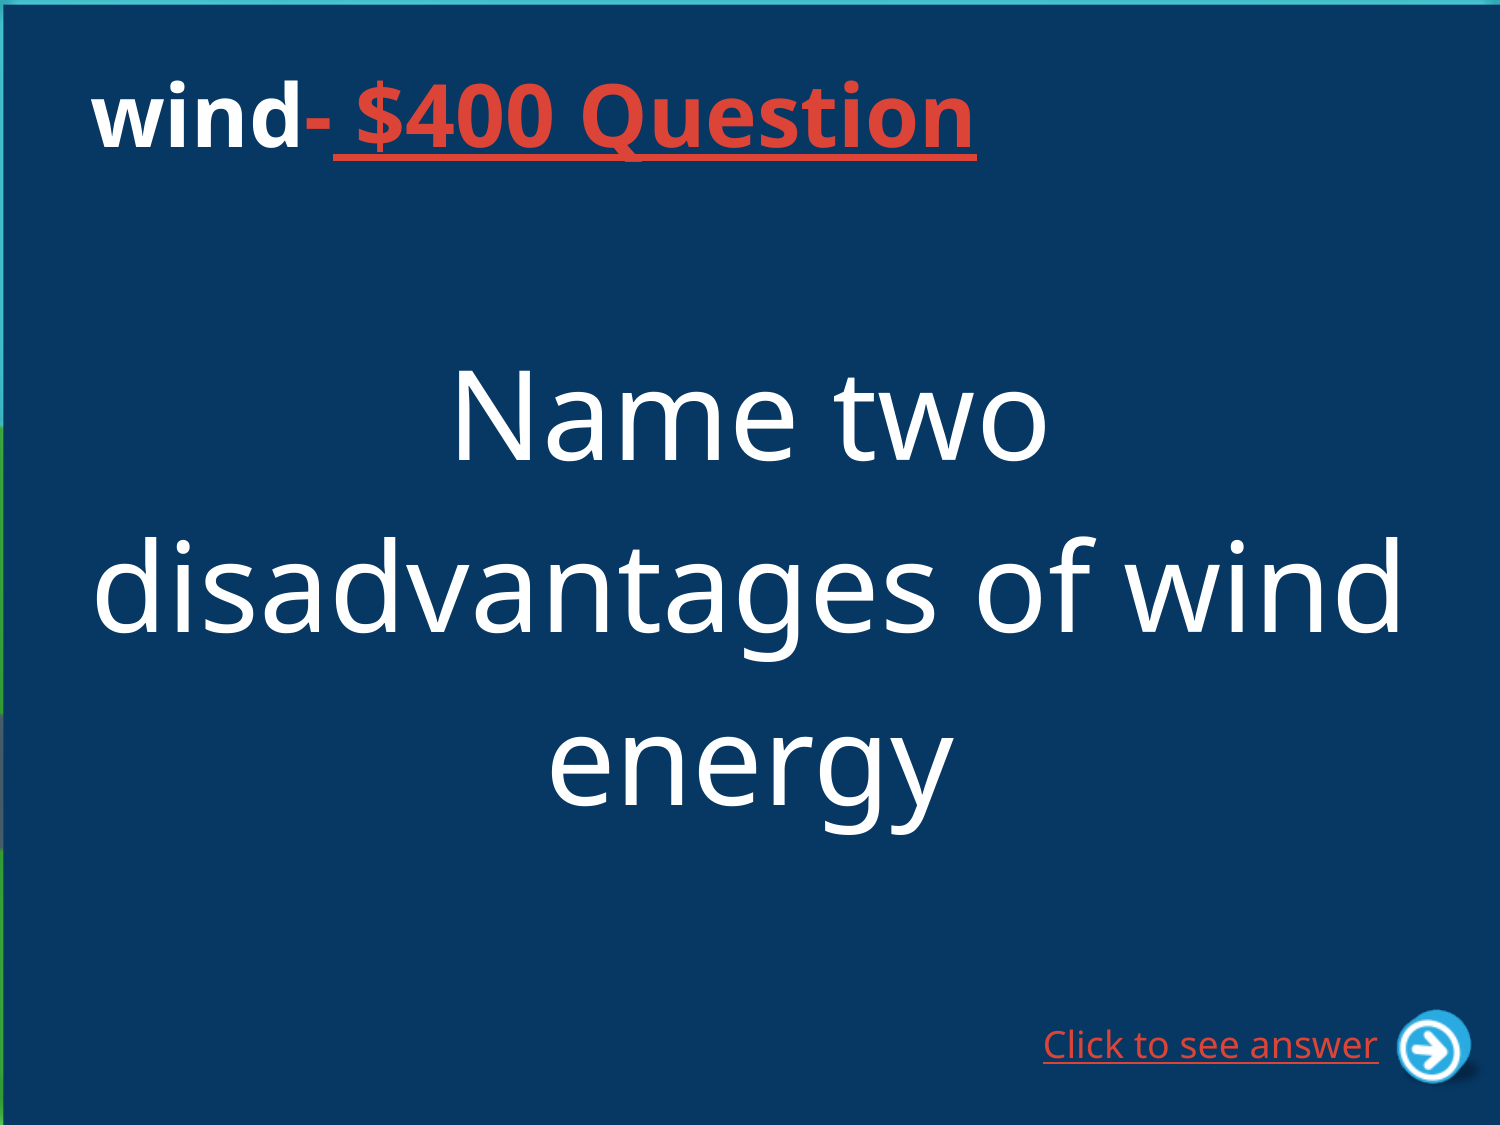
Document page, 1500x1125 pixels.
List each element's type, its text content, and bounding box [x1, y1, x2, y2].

text_box Click to see answer [984, 985, 1438, 1109]
text_box [3, 4, 1500, 1125]
list Name two disadvantages of wind energy [75, 169, 1425, 976]
picture [1384, 996, 1485, 1097]
title wind- $400 Question [75, 45, 1425, 169]
picture [0, 0, 1500, 1125]
